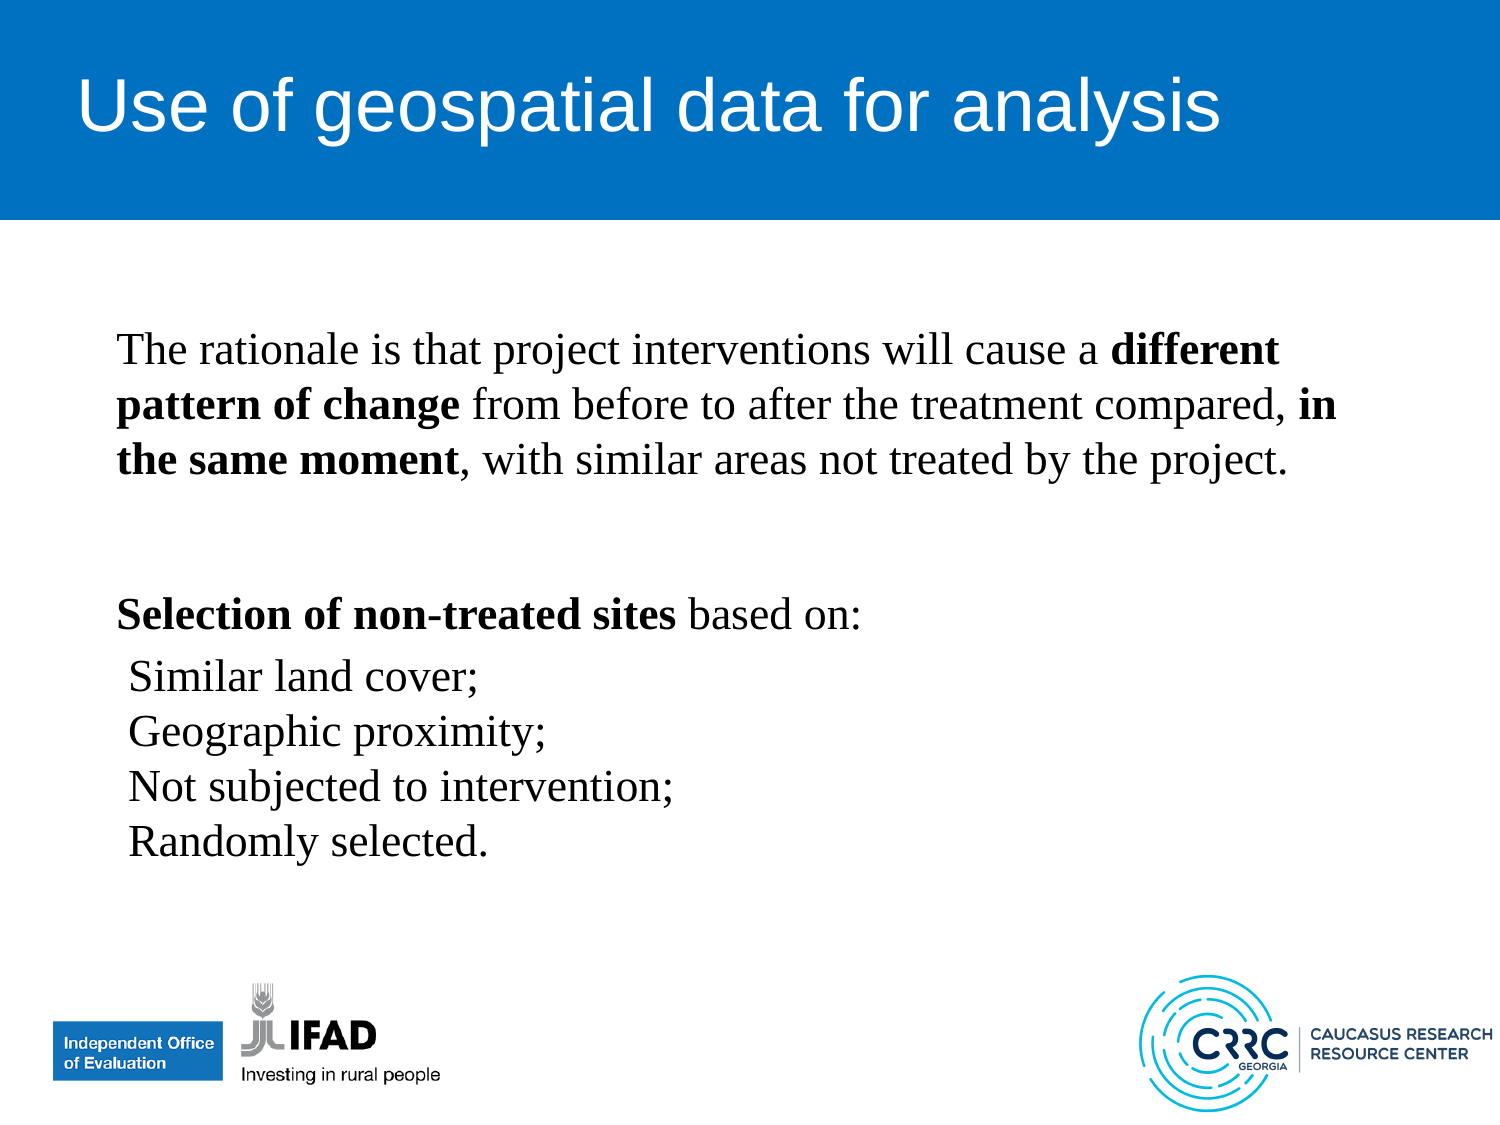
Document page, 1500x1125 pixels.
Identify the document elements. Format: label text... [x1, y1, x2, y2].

picture [53, 980, 443, 1089]
picture [1125, 962, 1500, 1125]
list Use of geospatial data for analysis [76, 30, 1412, 173]
list The rationale is that project interventions will cause a different pattern of change from before to after the treatment compared, in the same moment, with similar areas not treated by the project. Selection of non-treated sites based on: Similar land cover; Geographic proximity; Not subjected to intervention; Randomly selected. [53, 242, 1381, 973]
